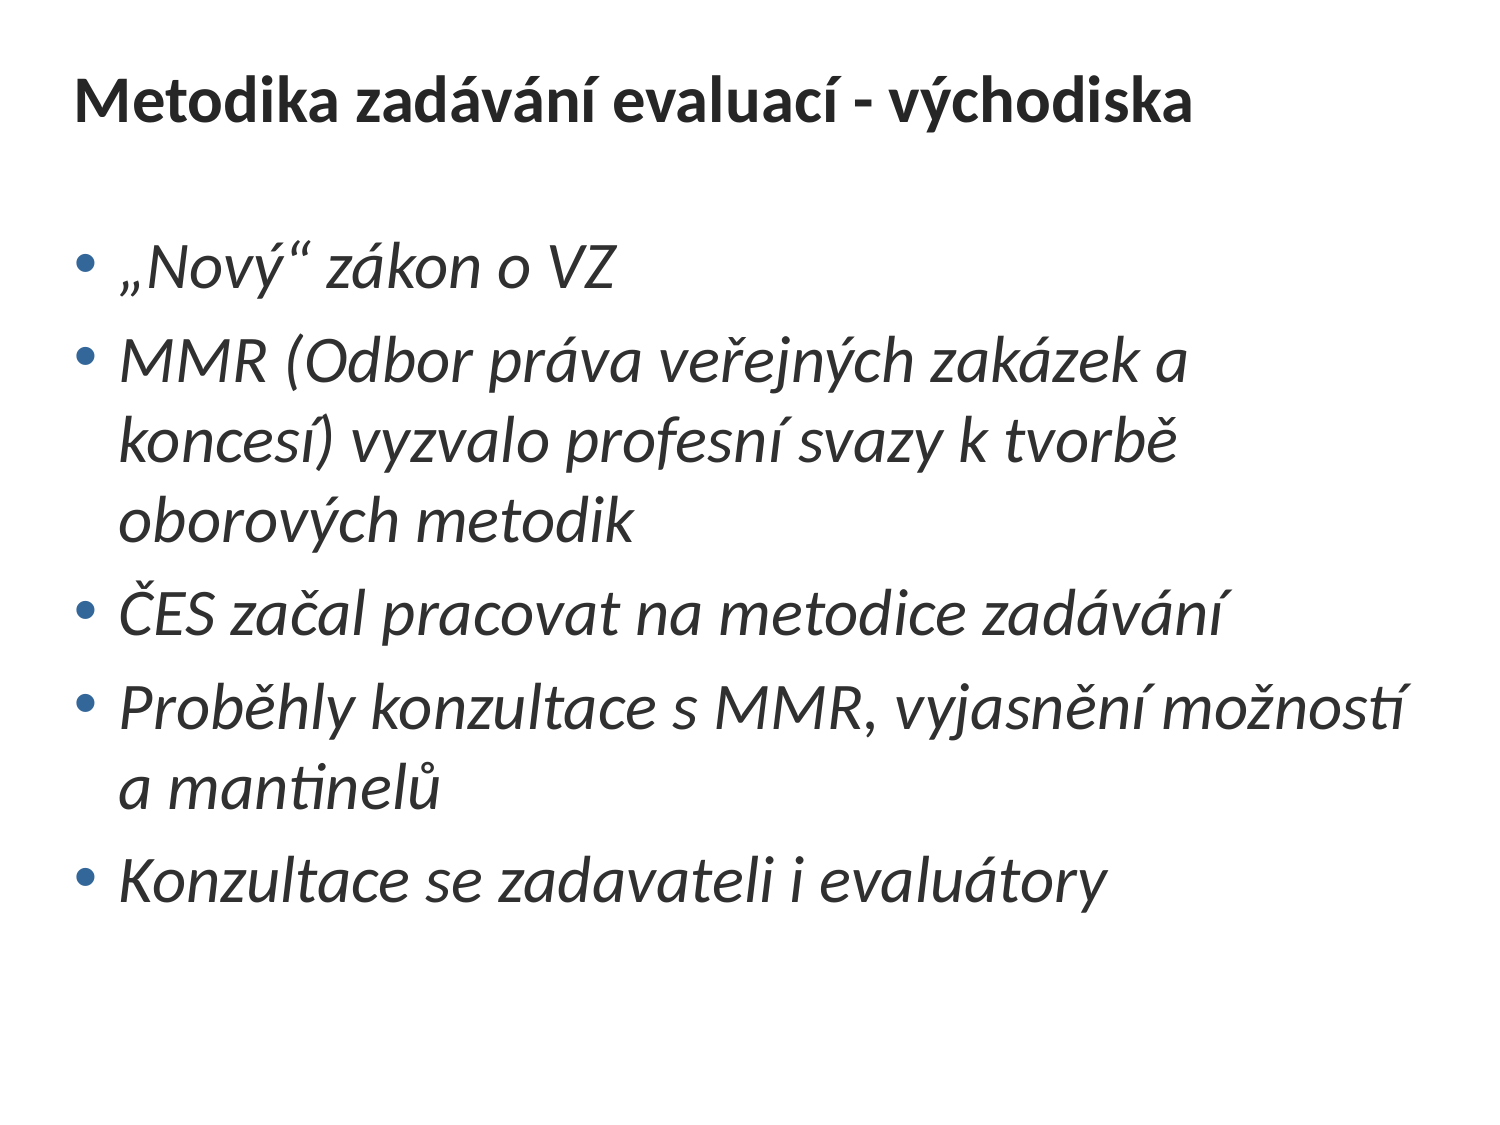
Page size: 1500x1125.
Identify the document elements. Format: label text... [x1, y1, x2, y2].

list „Nový“ zákon o VZ MMR (Odbor práva veřejných zakázek a koncesí) vyzvalo profesní svazy k tvorbě oborových metodik ČES začal pracovat na metodice zadávání Proběhly konzultace s MMR, vyjasnění možností a mantinelů Konzultace se zadavateli i evaluátory [58, 160, 1429, 1071]
title Metodika zadávání evaluací - východiska [58, 54, 1429, 144]
